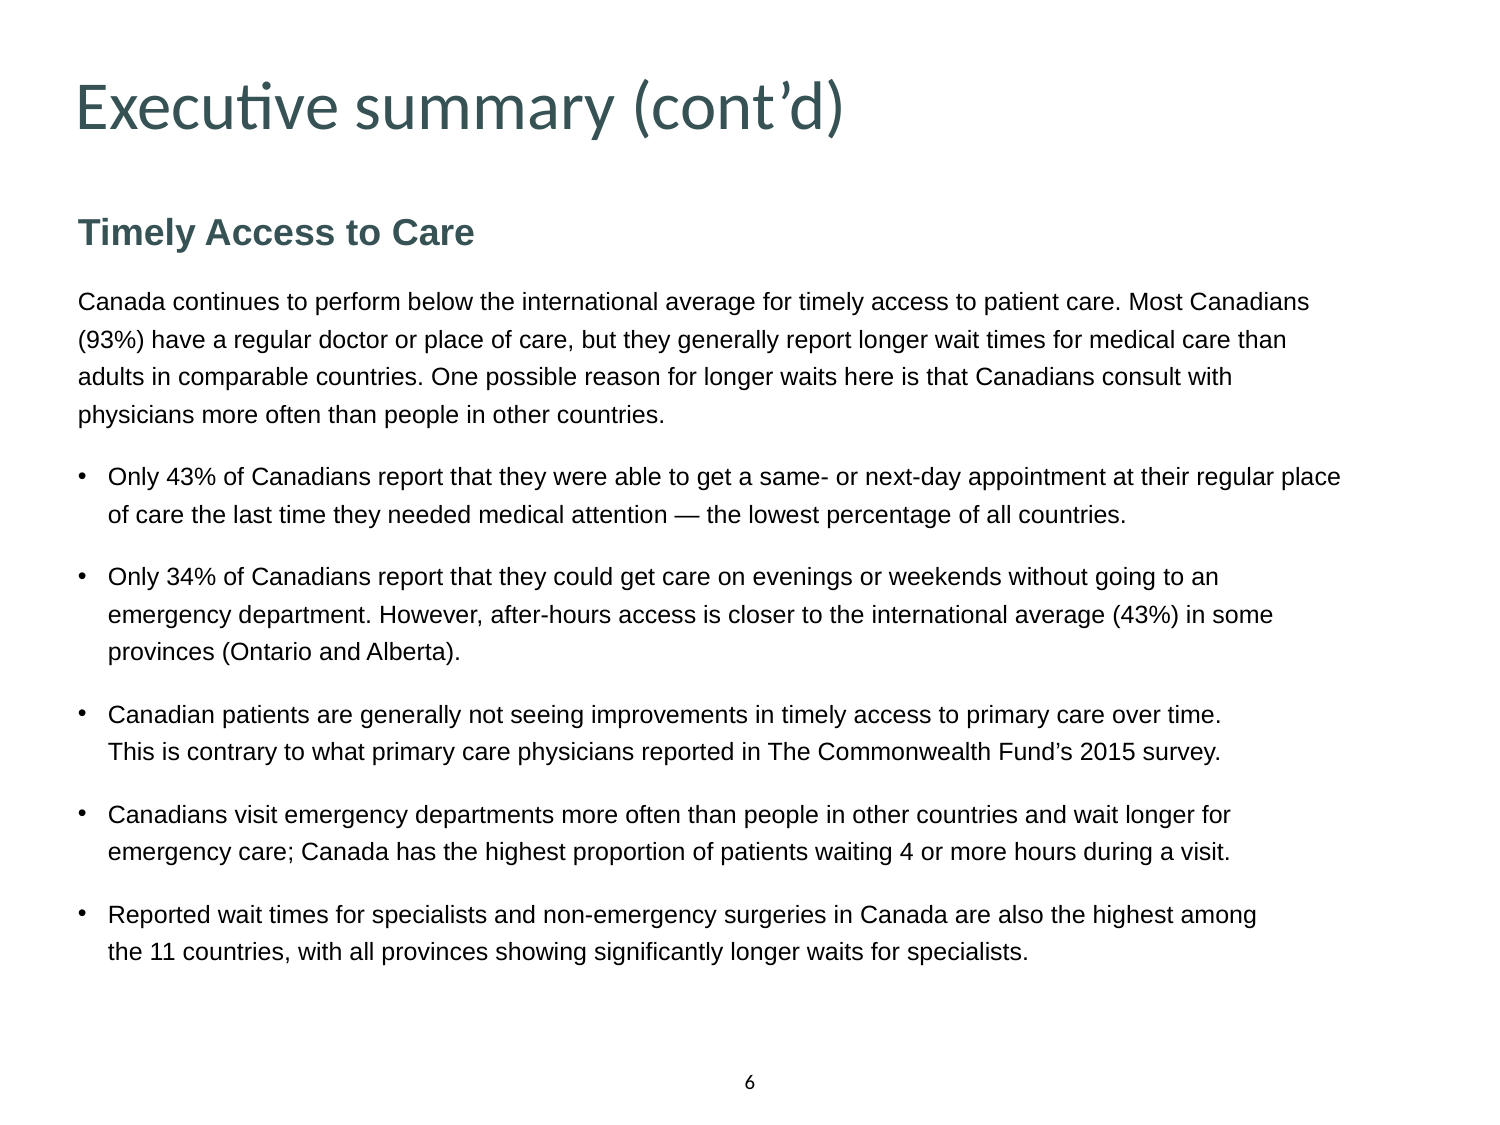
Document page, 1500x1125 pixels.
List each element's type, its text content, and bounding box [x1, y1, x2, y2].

list Timely Access to Care Canada continues to perform below the international average for timely access to patient care. Most Canadians (93%) have a regular doctor or place of care, but they generally report longer wait times for medical care than adults in comparable countries. One possible reason for longer waits here is that Canadians consult with physicians more often than people in other countries. Only 43% of Canadians report that they were able to get a same- or next-day appointment at their regular place of care the last time they needed medical attention — the lowest percentage of all countries. Only 34% of Canadians report that they could get care on evenings or weekends without going to an emergency department. However, after-hours access is closer to the international average (43%) in some provinces (Ontario and Alberta). Canadian patients are generally not seeing improvements in timely access to primary care over time. This is contrary to what primary care physicians reported in The Commonwealth Fund’s 2015 survey. Canadians visit emergency departments more often than people in other countries and wait longer for emergency care; Canada has the highest proportion of patients waiting 4 or more hours during a visit. Reported wait times for specialists and non-emergency surgeries in Canada are also the highest among the 11 countries, with all provinces showing significantly longer waits for specialists. [63, 208, 1363, 951]
title Executive summary (cont’d) [60, 60, 1411, 152]
